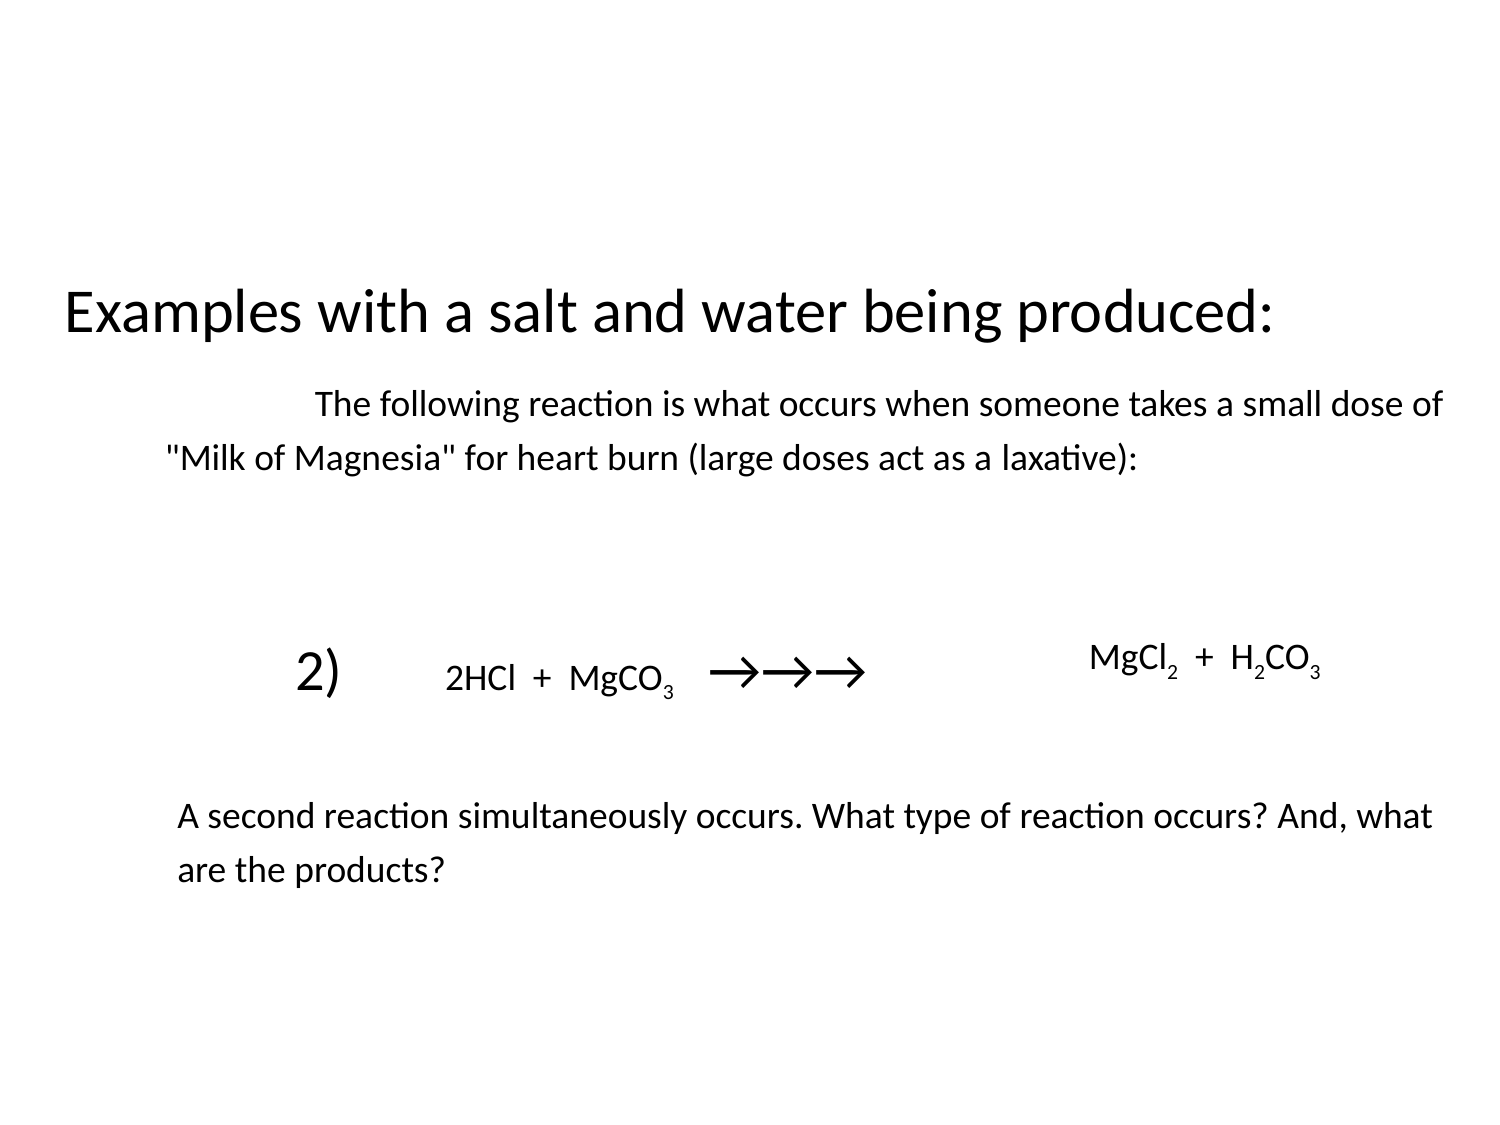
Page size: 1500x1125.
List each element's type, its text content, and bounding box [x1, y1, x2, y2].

text_box MgCl2 + H2CO3 [1074, 624, 1345, 691]
text_box Examples with a salt and water being produced: [0, 262, 1463, 353]
text_box A second reaction simultaneously occurs. What type of reaction occurs? And, what are the products? [162, 774, 1450, 898]
text_box 2) 2HCl + MgCO3 →→→ [280, 624, 896, 712]
text_box The following reaction is what occurs when someone takes a small dose of "Milk of Magnesia" for heart burn (large doses act as a laxative): [0, 362, 1500, 531]
